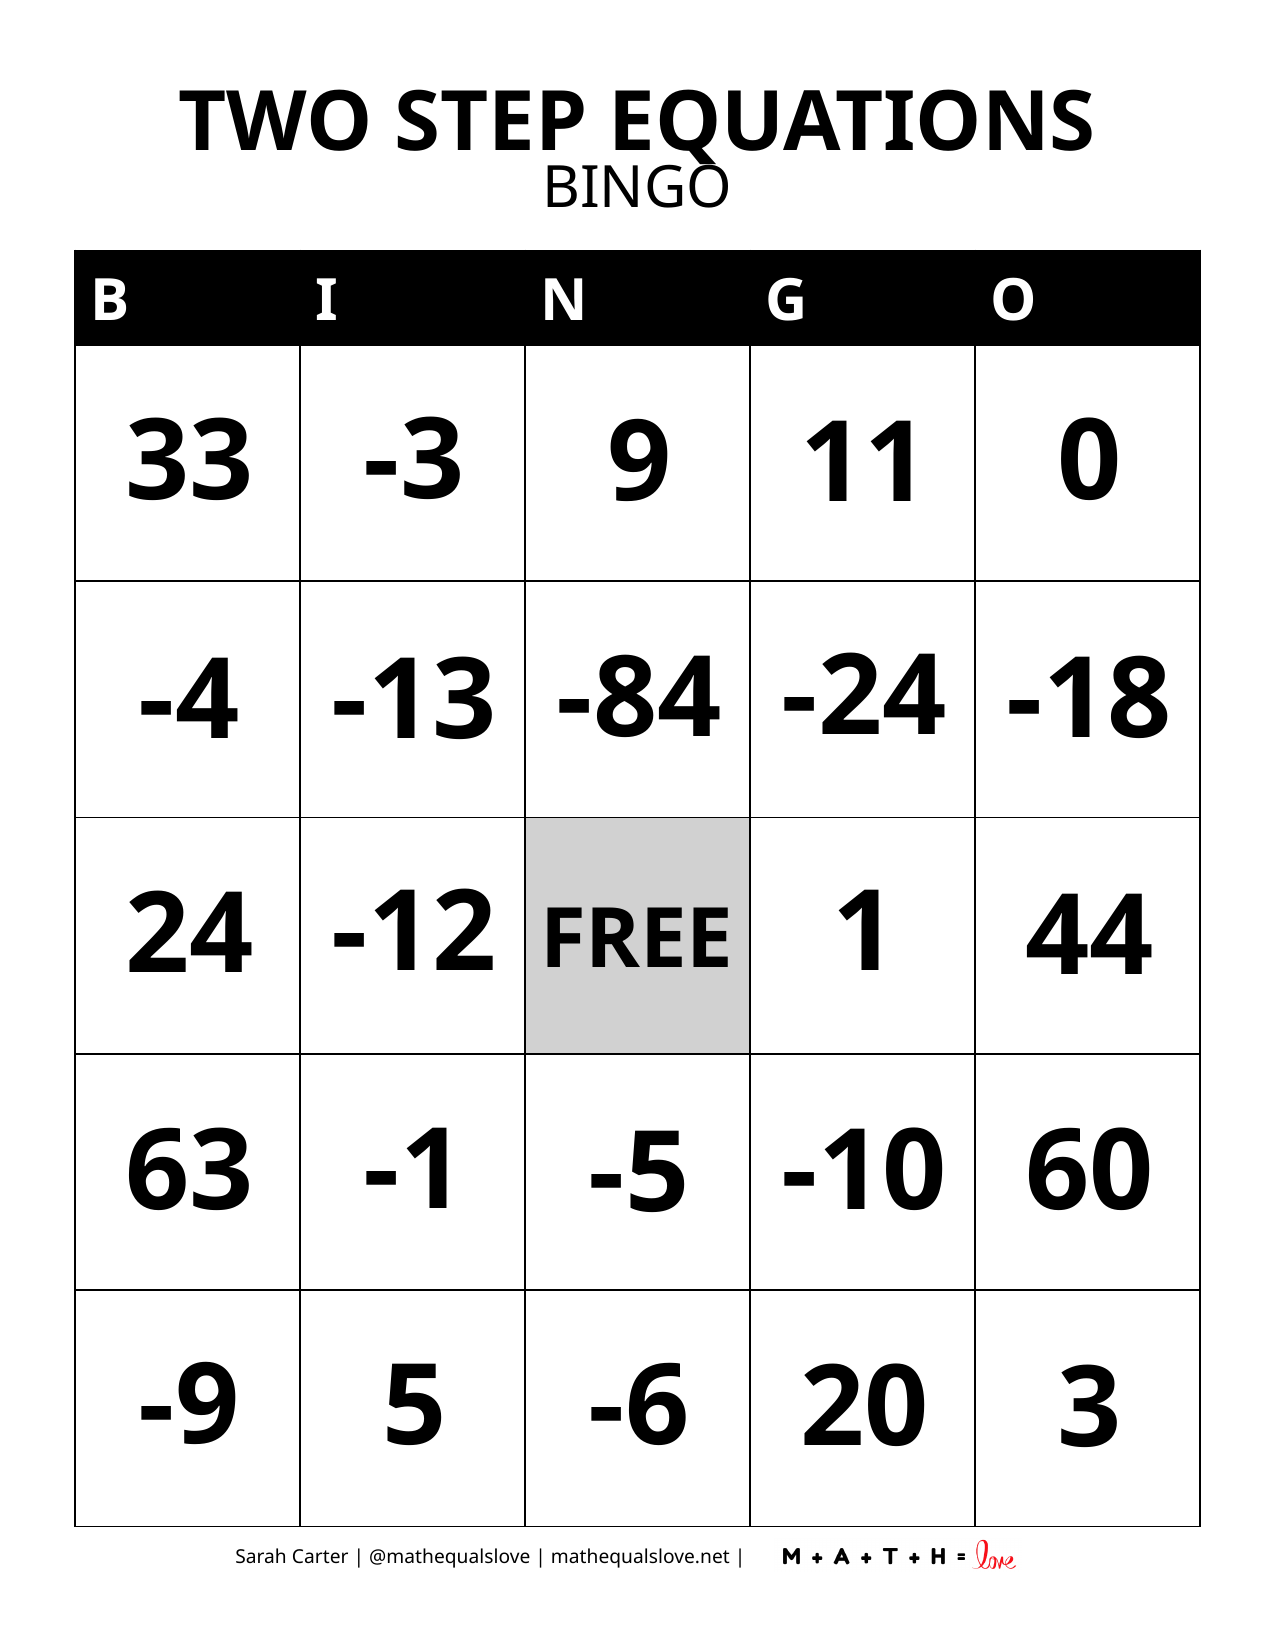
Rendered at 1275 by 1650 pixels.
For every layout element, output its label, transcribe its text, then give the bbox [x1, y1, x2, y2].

table_header I [301, 251, 524, 344]
table_cell [301, 818, 524, 902]
table_cell [76, 478, 299, 580]
text_box 60 [975, 1141, 1203, 1189]
table_cell [76, 1055, 299, 1141]
table_cell [976, 954, 1199, 1053]
table_cell [301, 1291, 524, 1375]
table_cell [526, 1423, 749, 1526]
table_cell [76, 1291, 299, 1374]
table_cell [301, 582, 524, 669]
table_cell [526, 346, 749, 431]
text_box -13 [303, 669, 528, 717]
text_box -6 [525, 1375, 753, 1423]
text_box 9 [525, 431, 753, 479]
table_cell [301, 477, 524, 580]
table_cell [301, 1423, 524, 1526]
table_cell [76, 582, 299, 669]
table_header O [976, 251, 1199, 344]
table_cell [751, 713, 974, 817]
table_cell [301, 950, 524, 1053]
table_cell [751, 1291, 974, 1376]
text_box -10 [750, 1141, 975, 1189]
table_cell [976, 478, 1199, 580]
table_cell [976, 716, 1199, 817]
table_cell [76, 952, 299, 1053]
table_cell [976, 582, 1199, 668]
table_cell [76, 818, 299, 904]
table_cell [526, 582, 749, 667]
table_cell [526, 1291, 749, 1375]
table_header N [526, 251, 749, 344]
table_cell [526, 1055, 749, 1142]
table_cell [751, 1055, 974, 1141]
table_cell [976, 1291, 1199, 1377]
text_box -5 [525, 1142, 753, 1190]
table_header G [751, 251, 974, 344]
table_cell [751, 346, 974, 433]
text_box 63 [75, 1141, 303, 1189]
text_box 44 [975, 906, 1203, 954]
table_cell [976, 818, 1199, 906]
text_box 11 [750, 433, 978, 481]
table_cell [976, 1425, 1199, 1526]
table_cell [526, 1190, 749, 1289]
text_box 3 [975, 1377, 1203, 1425]
text_box BINGO [74, 175, 1200, 226]
table_cell [526, 715, 749, 817]
table_cell [301, 1055, 524, 1139]
table_cell [976, 346, 1199, 430]
table_cell [751, 818, 974, 902]
table_cell FREE [526, 818, 749, 1053]
table_cell [526, 479, 749, 580]
table_cell [751, 582, 974, 665]
table_cell [301, 1187, 524, 1289]
text_box -24 [750, 665, 978, 713]
table_cell [76, 346, 299, 430]
table_cell [301, 717, 524, 817]
text_box -9 [75, 1374, 303, 1422]
table_cell [976, 1189, 1199, 1289]
text_box -1 [300, 1139, 528, 1187]
text_box 33 [75, 430, 303, 478]
text_box 1 [750, 902, 978, 950]
text_box -18 [975, 668, 1203, 716]
table_cell [751, 950, 974, 1053]
table_header B [76, 251, 299, 344]
table_cell [751, 1424, 974, 1526]
table_cell [301, 346, 524, 429]
text_box -3 [300, 429, 528, 477]
table_cell [976, 1055, 1199, 1141]
text_box TWO STEP EQUATIONS [74, 59, 1200, 175]
table_cell [76, 717, 299, 817]
text_box -4 [75, 669, 303, 717]
text_box 0 [975, 430, 1203, 478]
text_box -84 [525, 667, 753, 715]
table_cell [76, 1189, 299, 1289]
text_box 20 [750, 1376, 978, 1424]
text_box -12 [300, 902, 528, 950]
table_cell [76, 1422, 299, 1526]
table_cell [751, 481, 974, 580]
table_cell [751, 1189, 974, 1289]
text_box 5 [300, 1375, 525, 1423]
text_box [220, 1535, 1055, 1576]
text_box 24 [75, 904, 303, 952]
